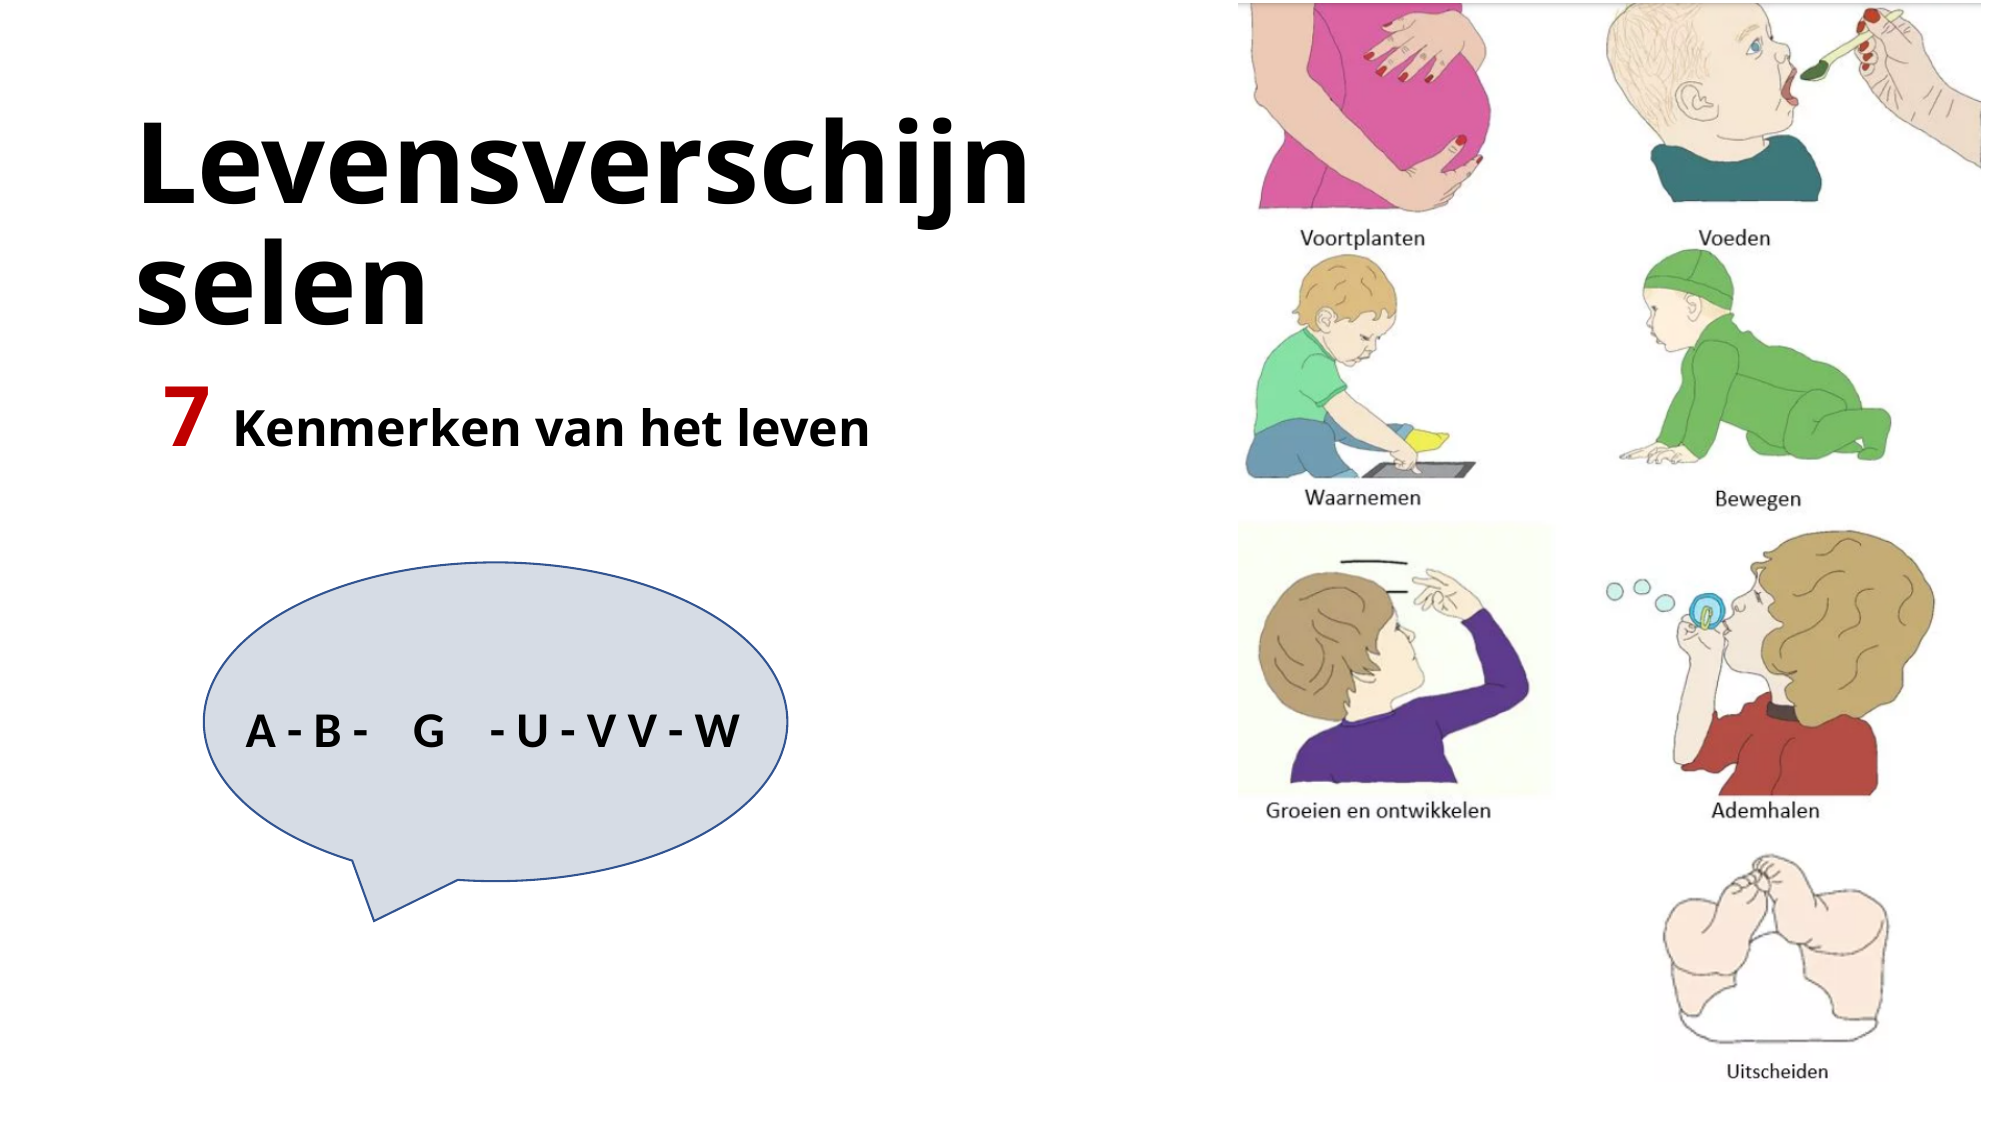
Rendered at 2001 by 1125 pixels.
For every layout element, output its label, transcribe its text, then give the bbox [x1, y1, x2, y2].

picture [1238, 3, 1981, 1082]
text_box [202, 561, 783, 923]
title Levensverschijnselen 7 Kenmerken van het leven [119, 179, 1100, 398]
text_box A - B - G - U - V V - W [230, 689, 1169, 765]
